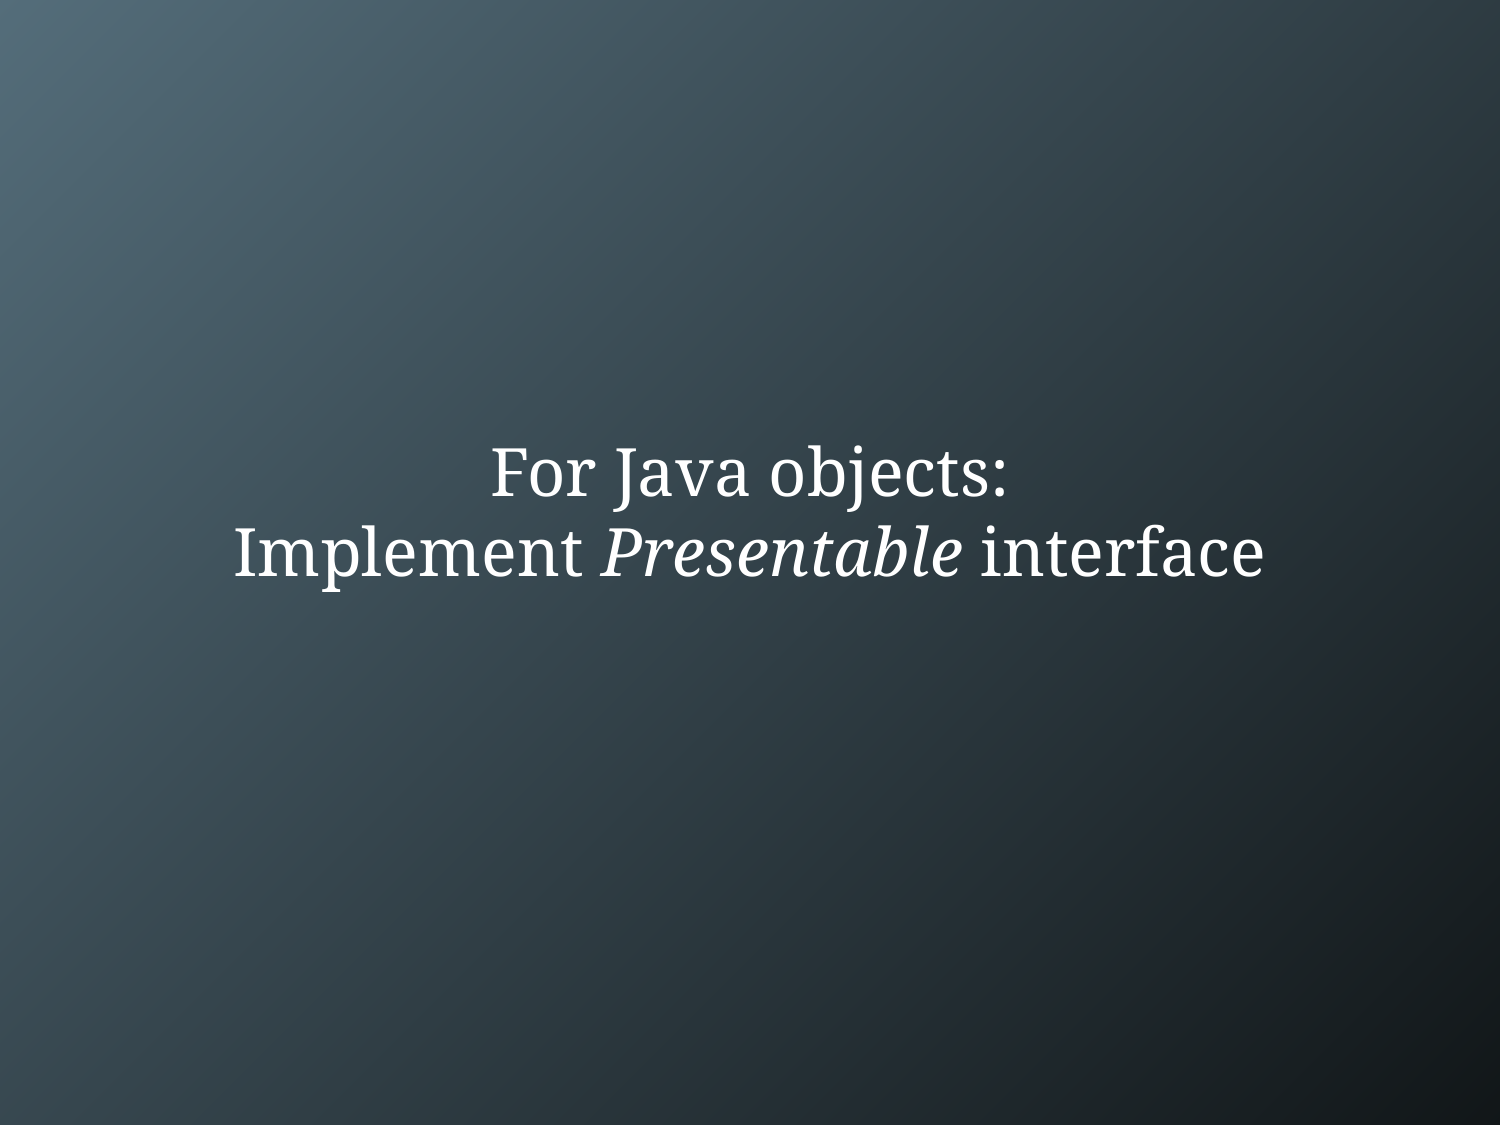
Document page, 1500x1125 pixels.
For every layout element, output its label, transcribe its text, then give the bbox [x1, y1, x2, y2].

title For Java objects: Implement Presentable interface [112, 326, 1388, 693]
